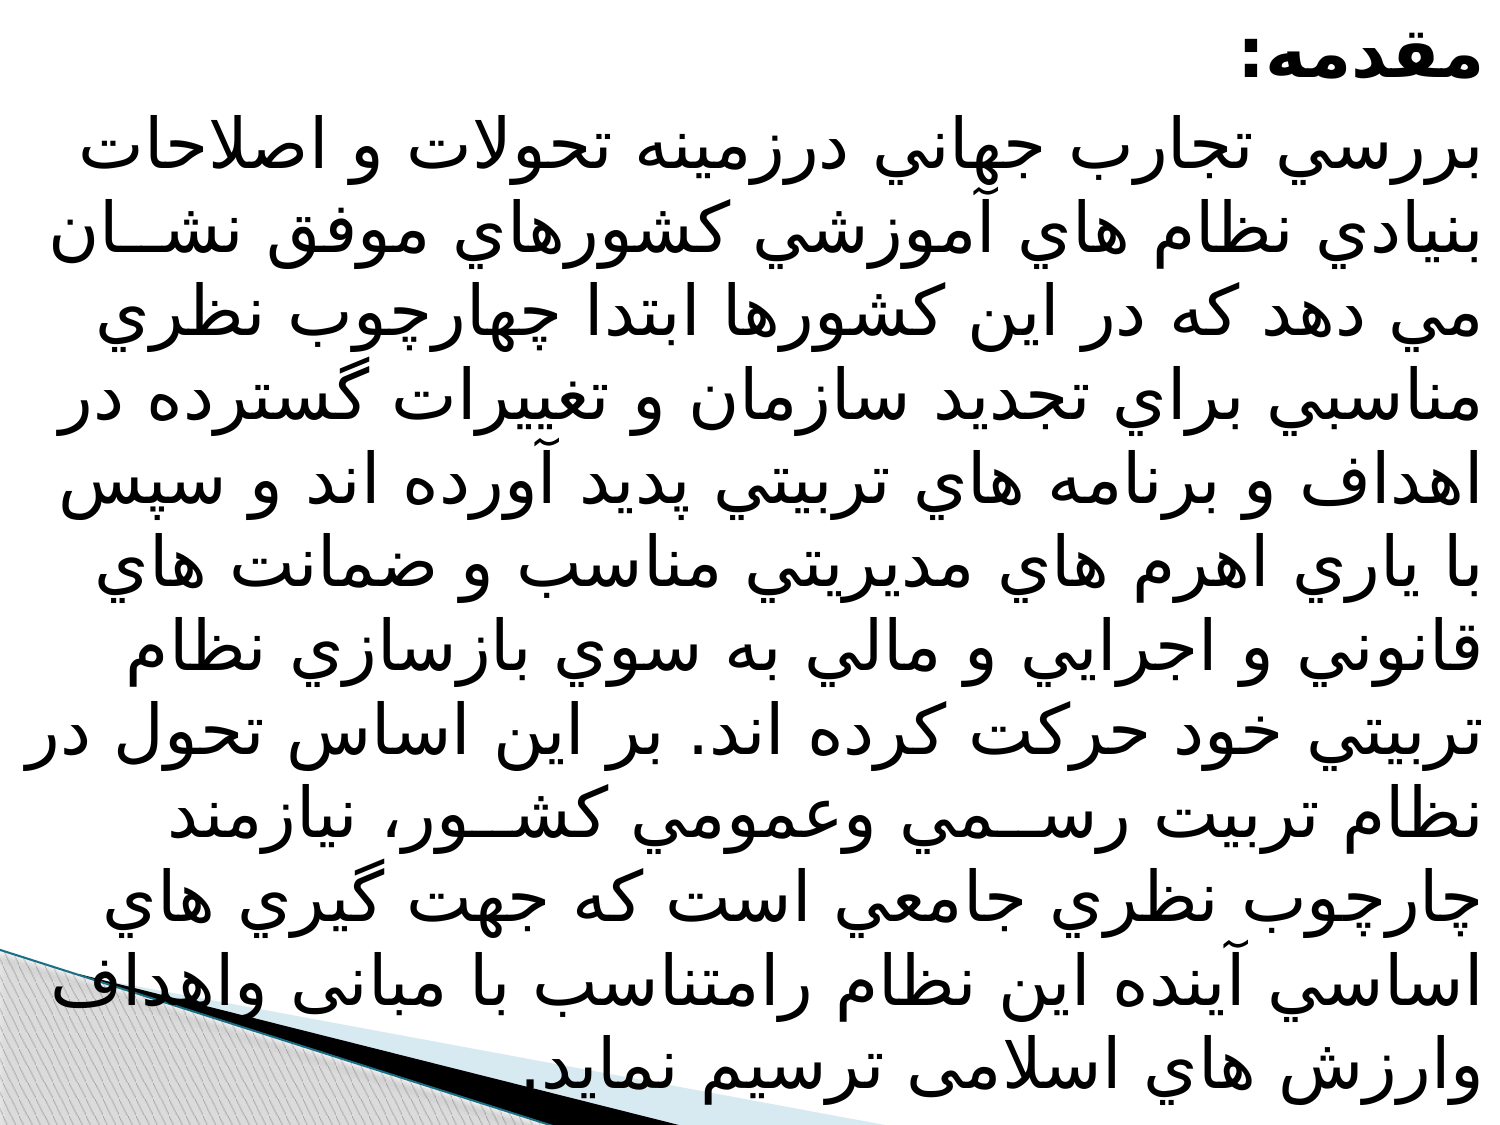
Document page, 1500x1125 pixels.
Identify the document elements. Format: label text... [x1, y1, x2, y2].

list مقدمه: بررسي تجارب جهاني درزمينه تحولات و اصلاحات بنيادي نظام هاي آموزشي كشورهاي موفق نشــان مي دهد كه در اين كشورها ابتدا چهارچوب نظري مناسبي براي تجديد سازمان و تغييرات گسترده در اهداف و برنامه هاي تربيتي پديد آورده اند و سپس با ياري اهرم هاي مديريتي مناسب و ضمانت هاي قانوني و اجرايي و مالي به سوي بازسازي نظام تربيتي خود حركت كرده اند. بر این اساس تحول در نظام تربيت رســمي وعمومي كشــور، نيازمند چارچوب نظري جامعي است كه جهت گيري هاي اساسي آينده اين نظام رامتناسب با مبانی واهداف وارزش هاي اسلامی ترسيم نمايد. [0, 0, 1500, 1125]
